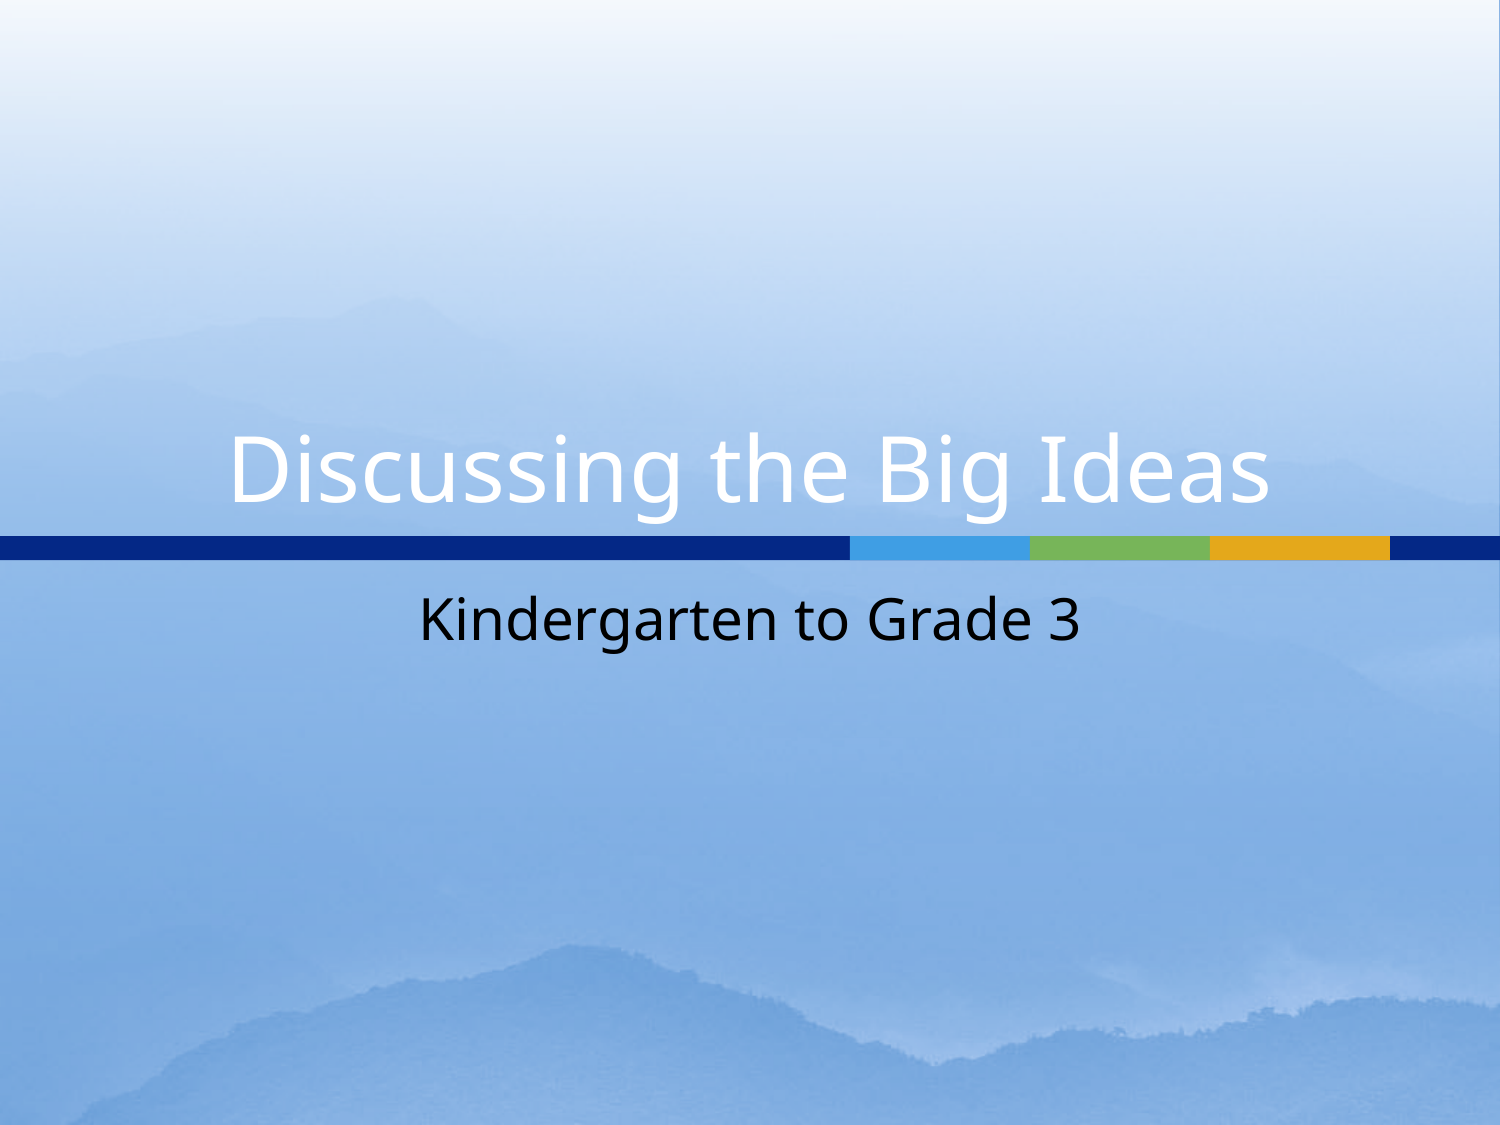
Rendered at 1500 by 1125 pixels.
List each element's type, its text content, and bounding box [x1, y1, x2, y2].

title Discussing the Big Ideas [99, 287, 1400, 529]
subtitle Kindergarten to Grade 3 [225, 575, 1275, 863]
